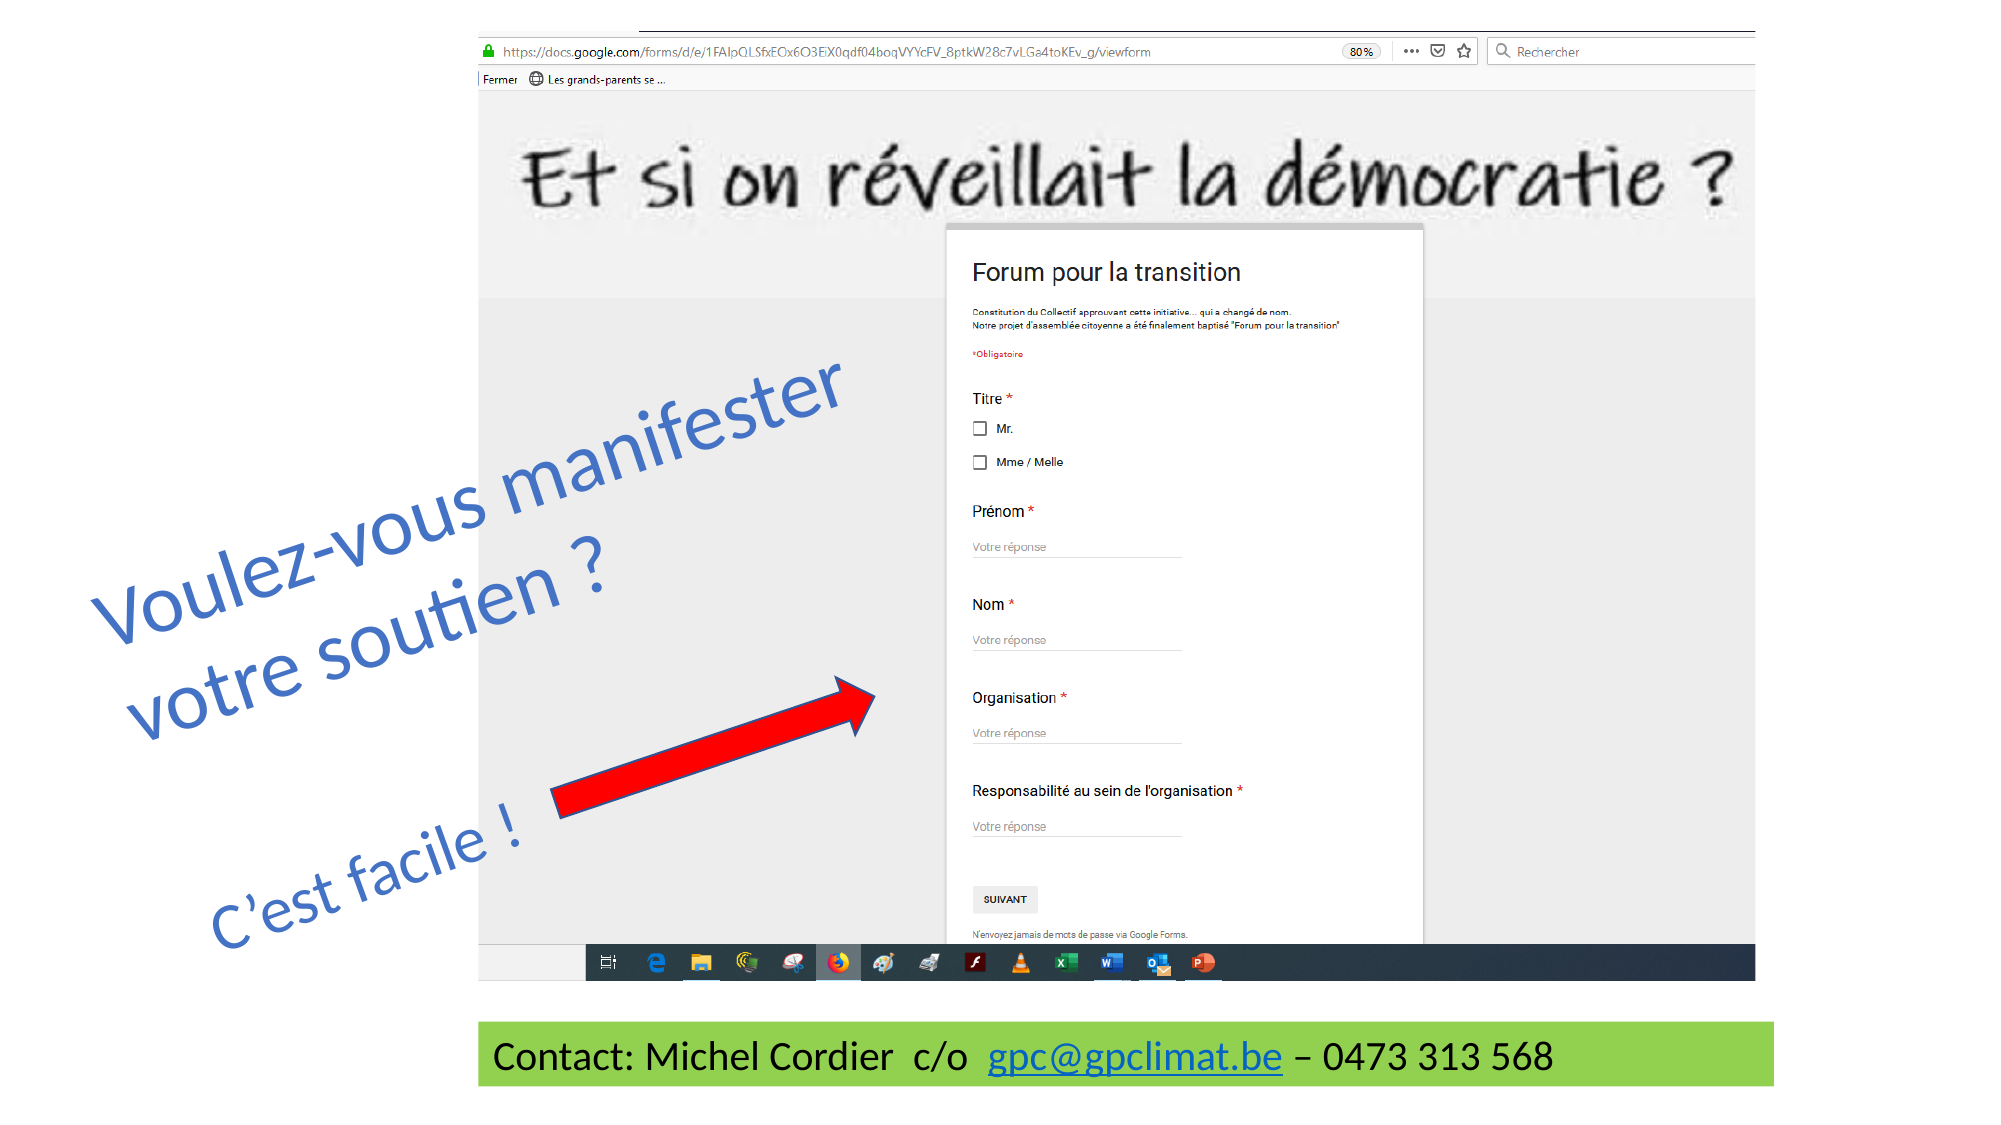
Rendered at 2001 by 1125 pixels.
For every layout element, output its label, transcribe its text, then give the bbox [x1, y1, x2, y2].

text_box Voulez-vous manifester votre soutien ? [64, 431, 478, 774]
text_box Contact: Michel Cordier c/o gpc@gpclimat.be – 0473 313 568 [478, 1021, 1774, 1087]
picture [478, 30, 1756, 981]
text_box C’est facile ! [181, 781, 478, 980]
